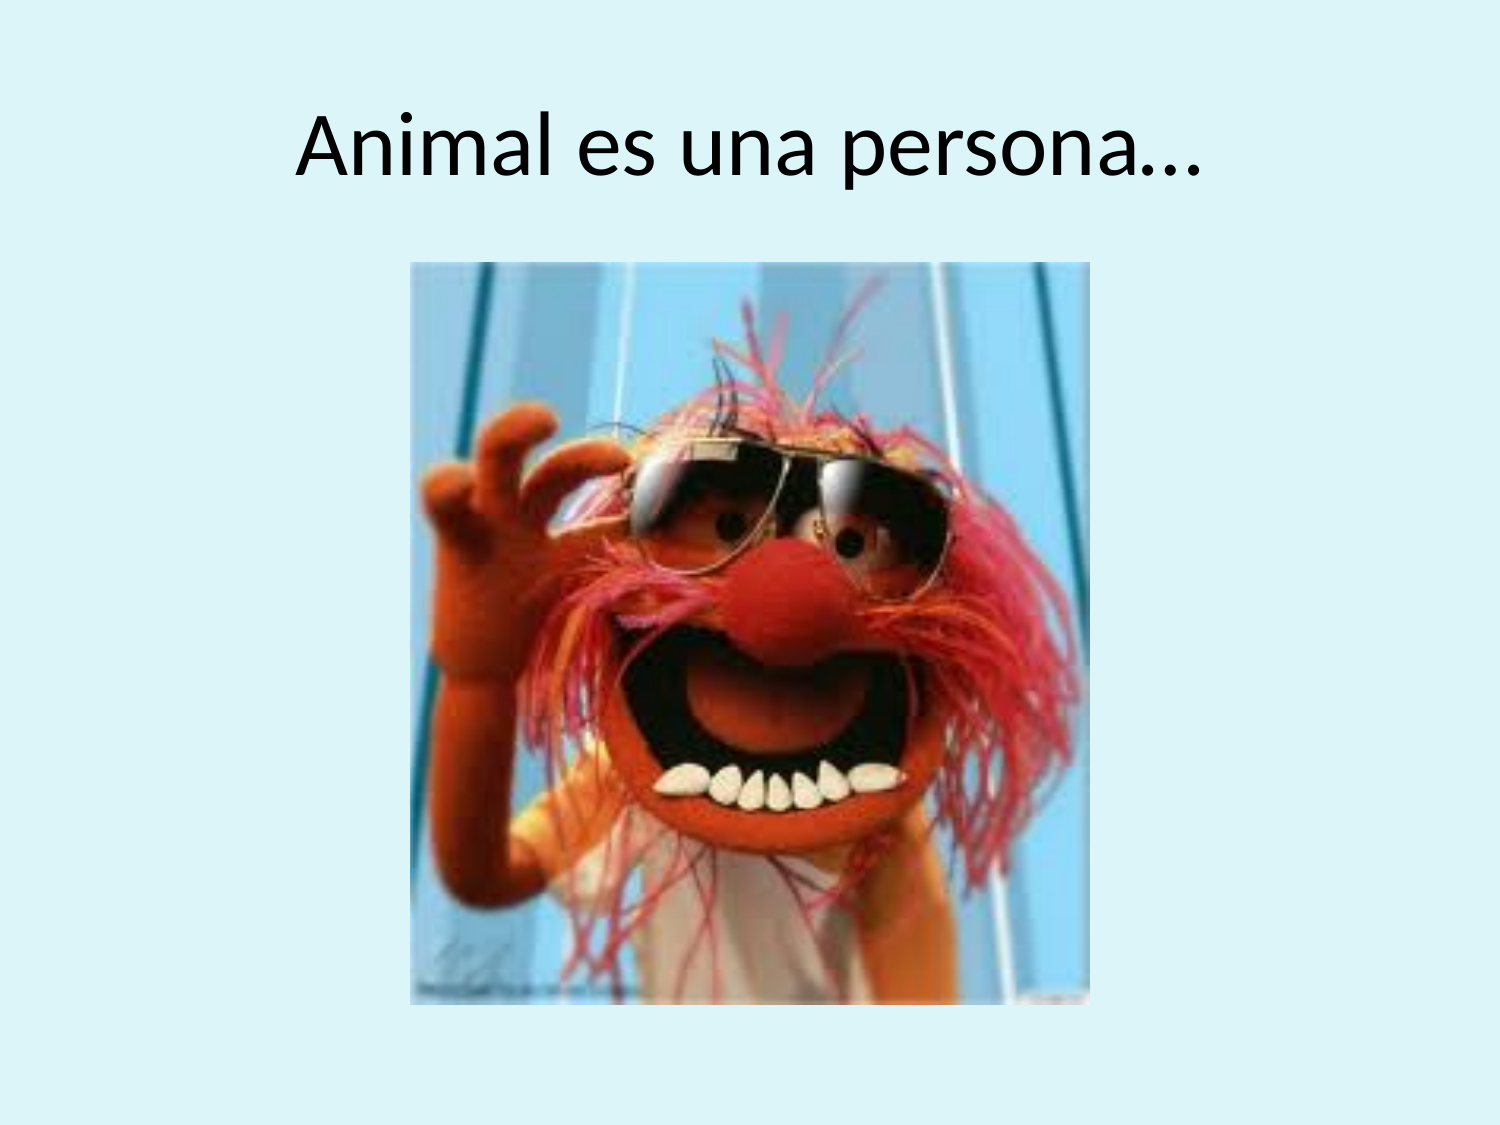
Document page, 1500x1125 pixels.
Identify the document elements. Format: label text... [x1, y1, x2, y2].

title Animal es una persona… [75, 45, 1425, 233]
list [74, 262, 1426, 1006]
